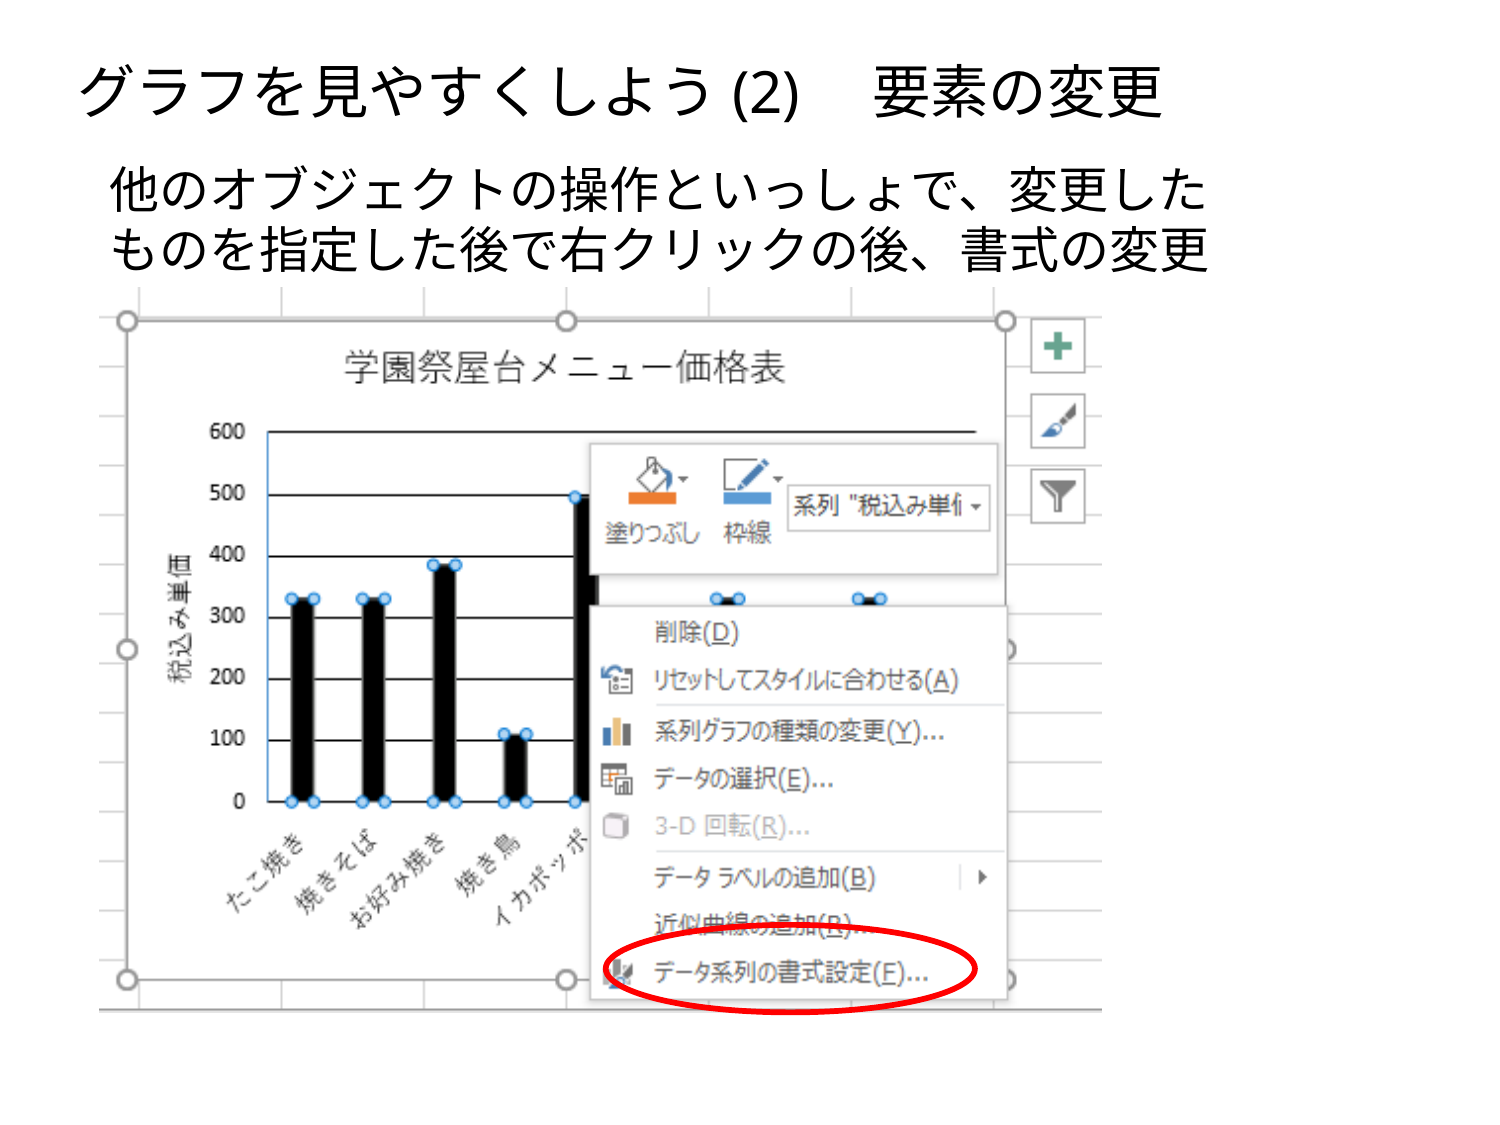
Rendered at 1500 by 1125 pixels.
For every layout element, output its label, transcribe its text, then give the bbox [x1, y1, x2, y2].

text_box グラフを見やすくしよう(2) 要素の変更 [62, 47, 1366, 133]
text_box 他のオブジェクトの操作といっしょで、変更したものを指定した後で右クリックの後、書式の変更 [95, 151, 1248, 286]
picture [99, 287, 1102, 1013]
